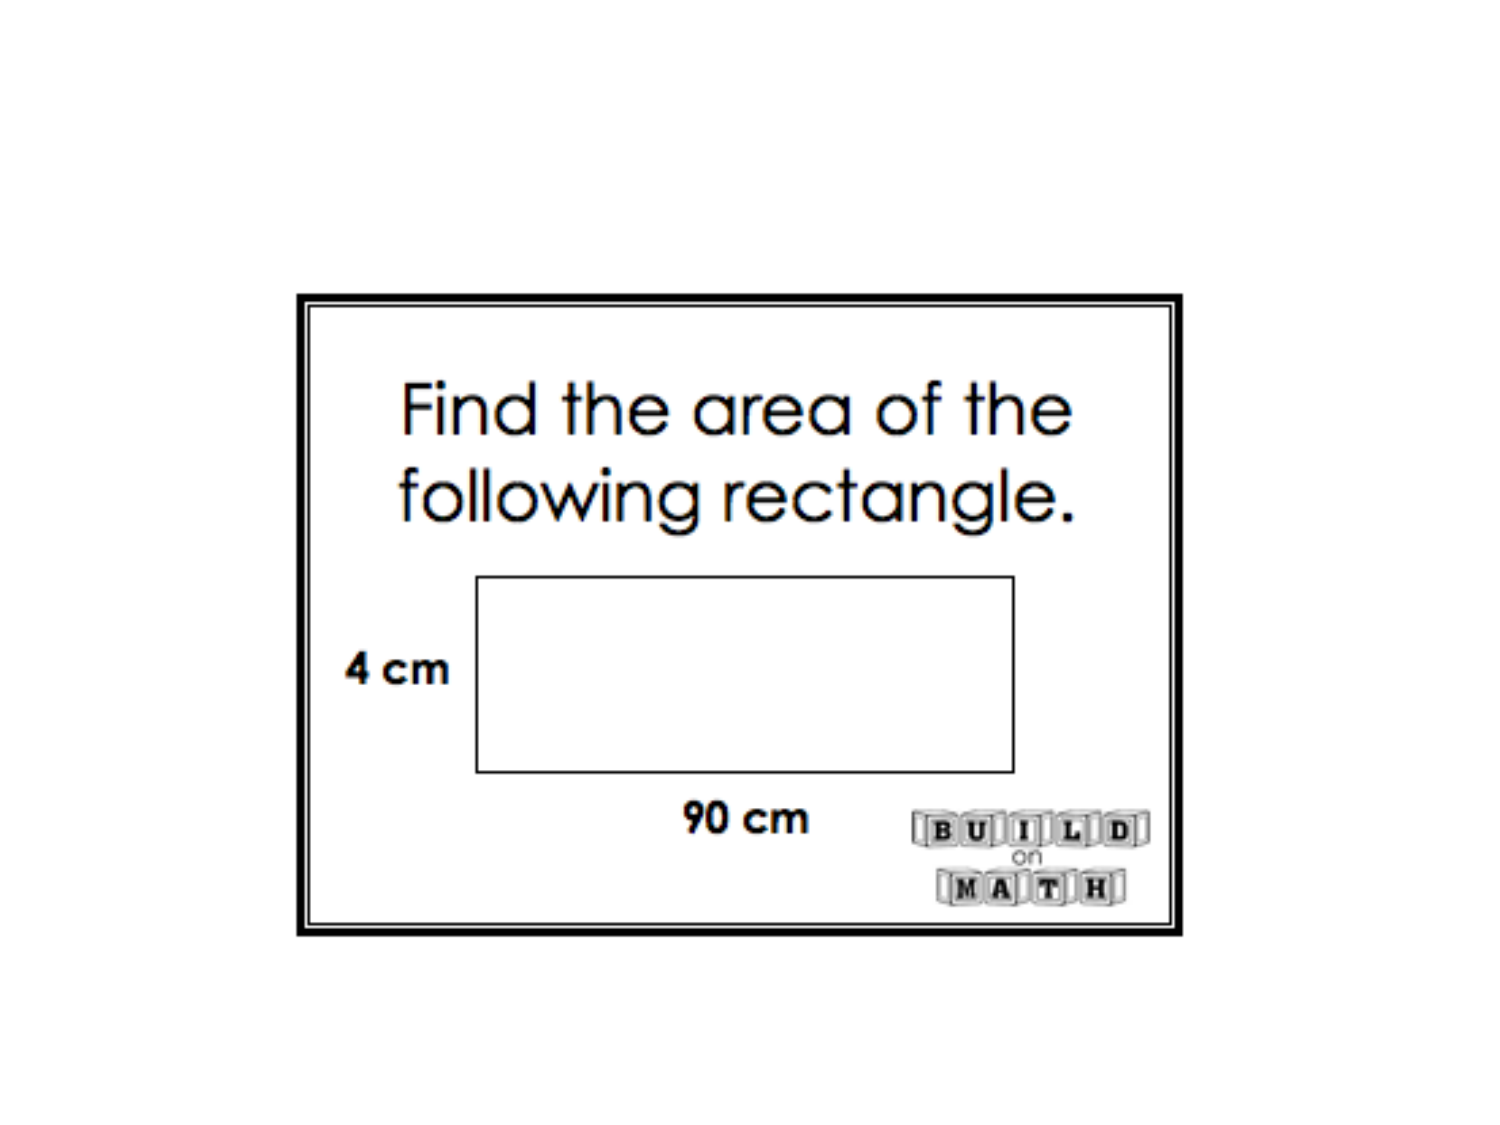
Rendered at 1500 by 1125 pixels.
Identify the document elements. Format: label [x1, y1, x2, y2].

list [74, 262, 1426, 1006]
